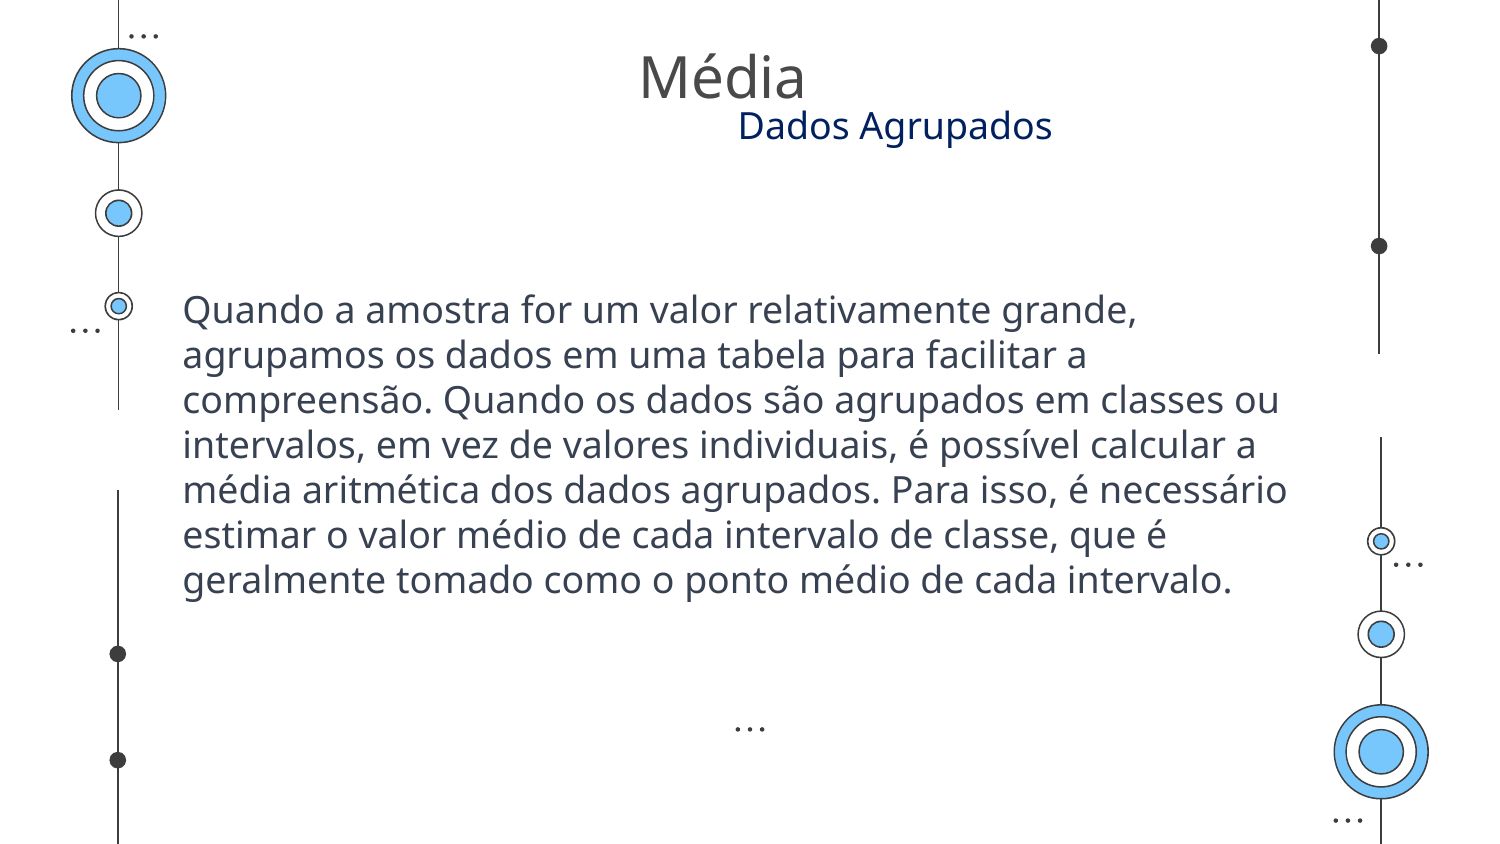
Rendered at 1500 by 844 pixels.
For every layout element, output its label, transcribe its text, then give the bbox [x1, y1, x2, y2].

text_box Dados Agrupados [722, 94, 1118, 155]
title Média [328, 25, 1118, 120]
subtitle Quando a amostra for um valor relativamente grande, agrupamos os dados em uma tabela para facilitar a compreensão. Quando os dados são agrupados em classes ou intervalos, em vez de valores individuais, é possível calcular a média aritmética dos dados agrupados. Para isso, é necessário estimar o valor médio de cada intervalo de classe, que é geralmente tomado como o ponto médio de cada intervalo. [167, 270, 1333, 573]
